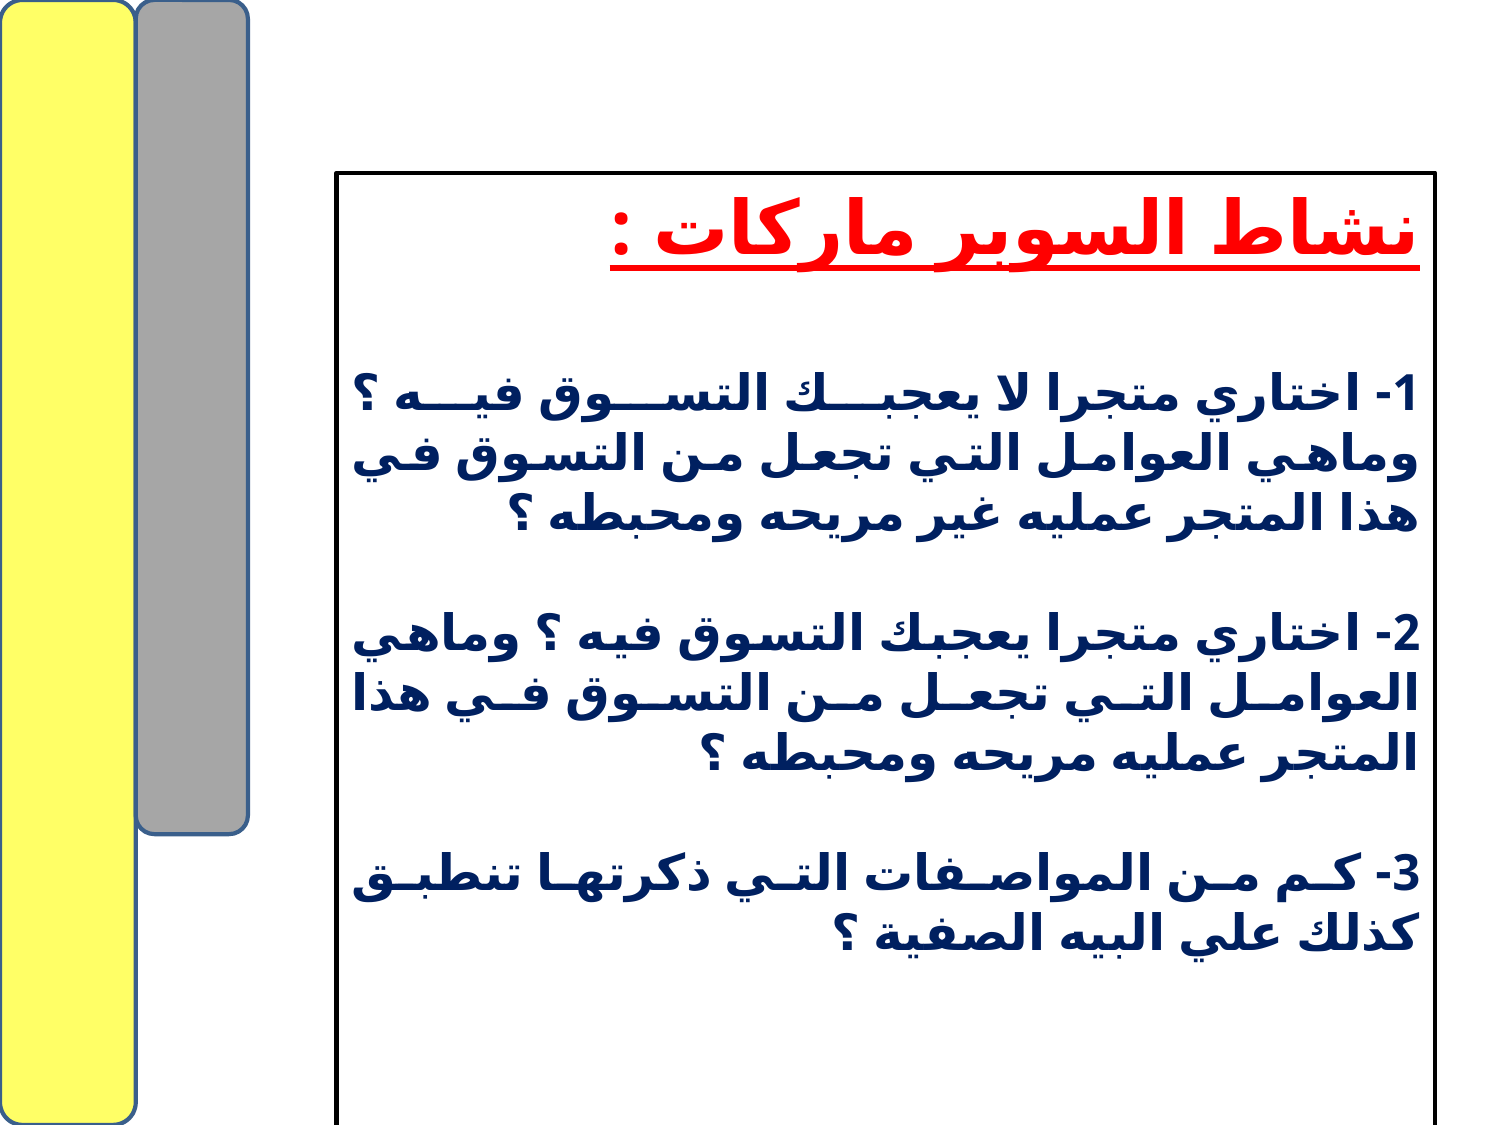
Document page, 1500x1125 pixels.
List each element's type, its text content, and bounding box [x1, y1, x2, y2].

text_box [133, 0, 251, 837]
text_box [0, 0, 138, 1125]
text_box نشاط السوبر ماركات : 1- اختاري متجرا لا يعجبك التسوق فيه ؟ وماهي العوامل التي تجعل من التسوق في هذا المتجر عمليه غير مريحه ومحبطه ؟ 2- اختاري متجرا يعجبك التسوق فيه ؟ وماهي العوامل التي تجعل من التسوق في هذا المتجر عمليه مريحه ومحبطه ؟ 3- كم من المواصفات التي ذكرتها تنطبق كذلك علي البيه الصفية ؟ [334, 171, 1437, 1125]
